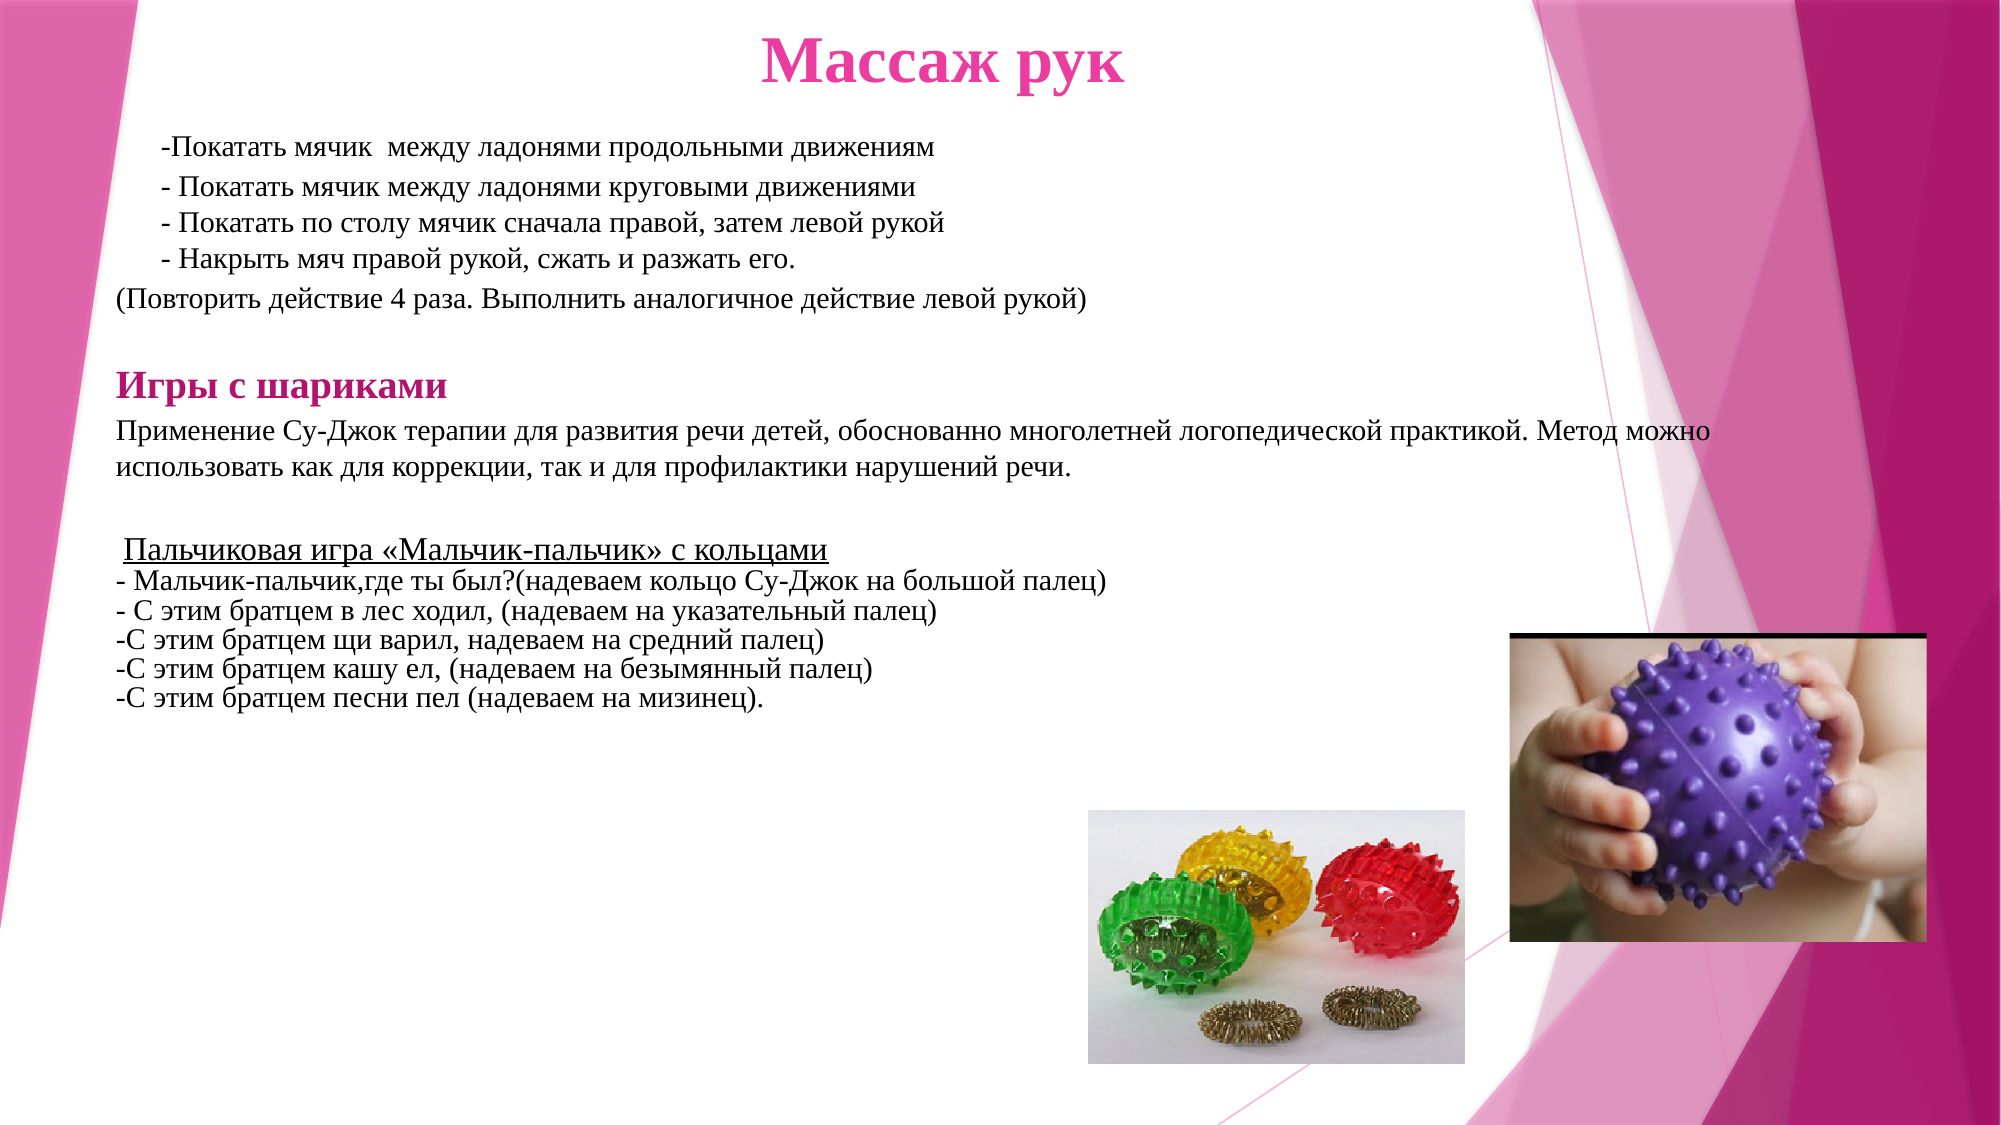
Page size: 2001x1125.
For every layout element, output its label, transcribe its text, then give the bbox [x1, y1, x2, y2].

picture [1087, 809, 1465, 1064]
picture [1509, 633, 1928, 942]
title Массаж рук [273, 0, 1630, 103]
subtitle -Покатать мячик между ладонями продольными движениям - Покатать мячик между ладонями круговыми движениями - Покатать по столу мячик сначала правой, затем левой рукой - Накрыть мяч правой рукой, сжать и разжать его. (Повторить действие 4 раза. Выполнить аналогичное действие левой рукой) Игры с шариками Применение Су-Джок терапии для развития речи детей, обоснованно многолетней логопедической практикой. Метод можно использовать как для коррекции, так и для профилактики нарушений речи. Пальчиковая игра «Мальчик-пальчик» с кольцами - Мальчик-пальчик,где ты был?(надеваем кольцо Су-Джок на большой палец) - С этим братцем в лес ходил, (надеваем на указательный палец) -С этим братцем щи варил, надеваем на средний палец) -С этим братцем кашу ел, (надеваем на безымянный палец) -С этим братцем песни пел (надеваем на мизинец). [100, 118, 1901, 750]
